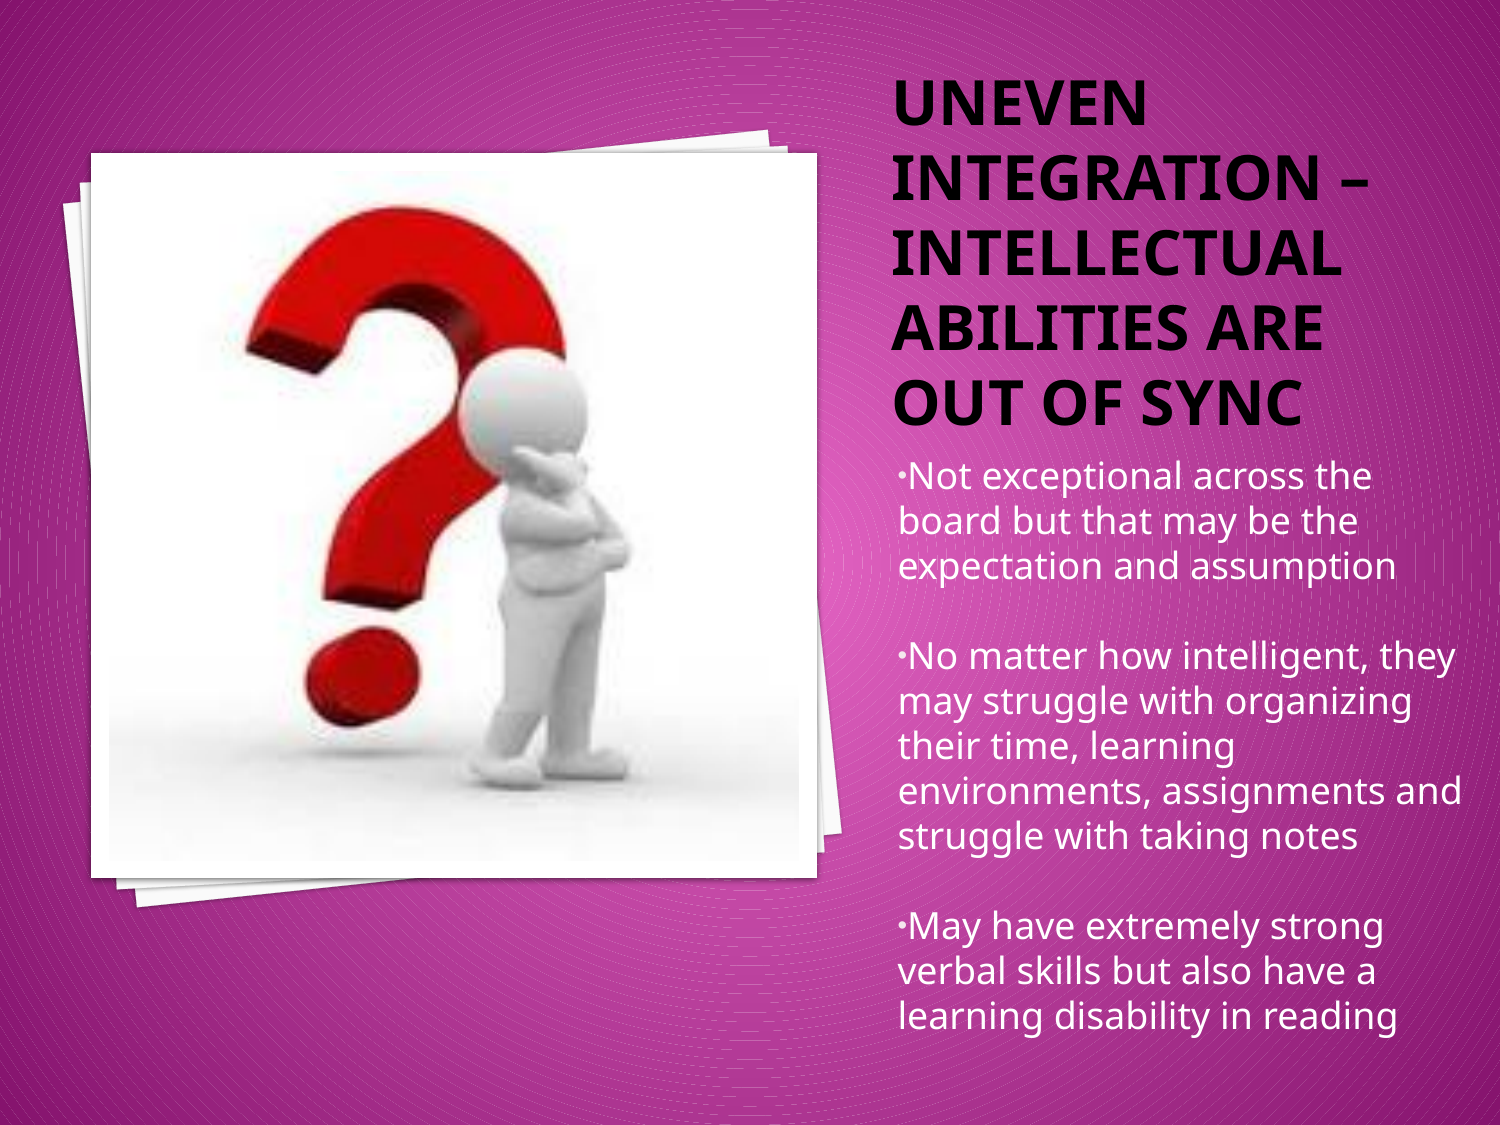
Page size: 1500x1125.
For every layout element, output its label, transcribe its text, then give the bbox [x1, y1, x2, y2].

picture [108, 170, 800, 862]
list Not exceptional across the board but that may be the expectation and assumption No matter how intelligent, they may struggle with organizing their time, learning environments, assignments and struggle with taking notes May have extremely strong verbal skills but also have a learning disability in reading [884, 412, 1475, 1088]
title Uneven Integration – intellectual abilities are out of sync [884, 37, 1447, 412]
